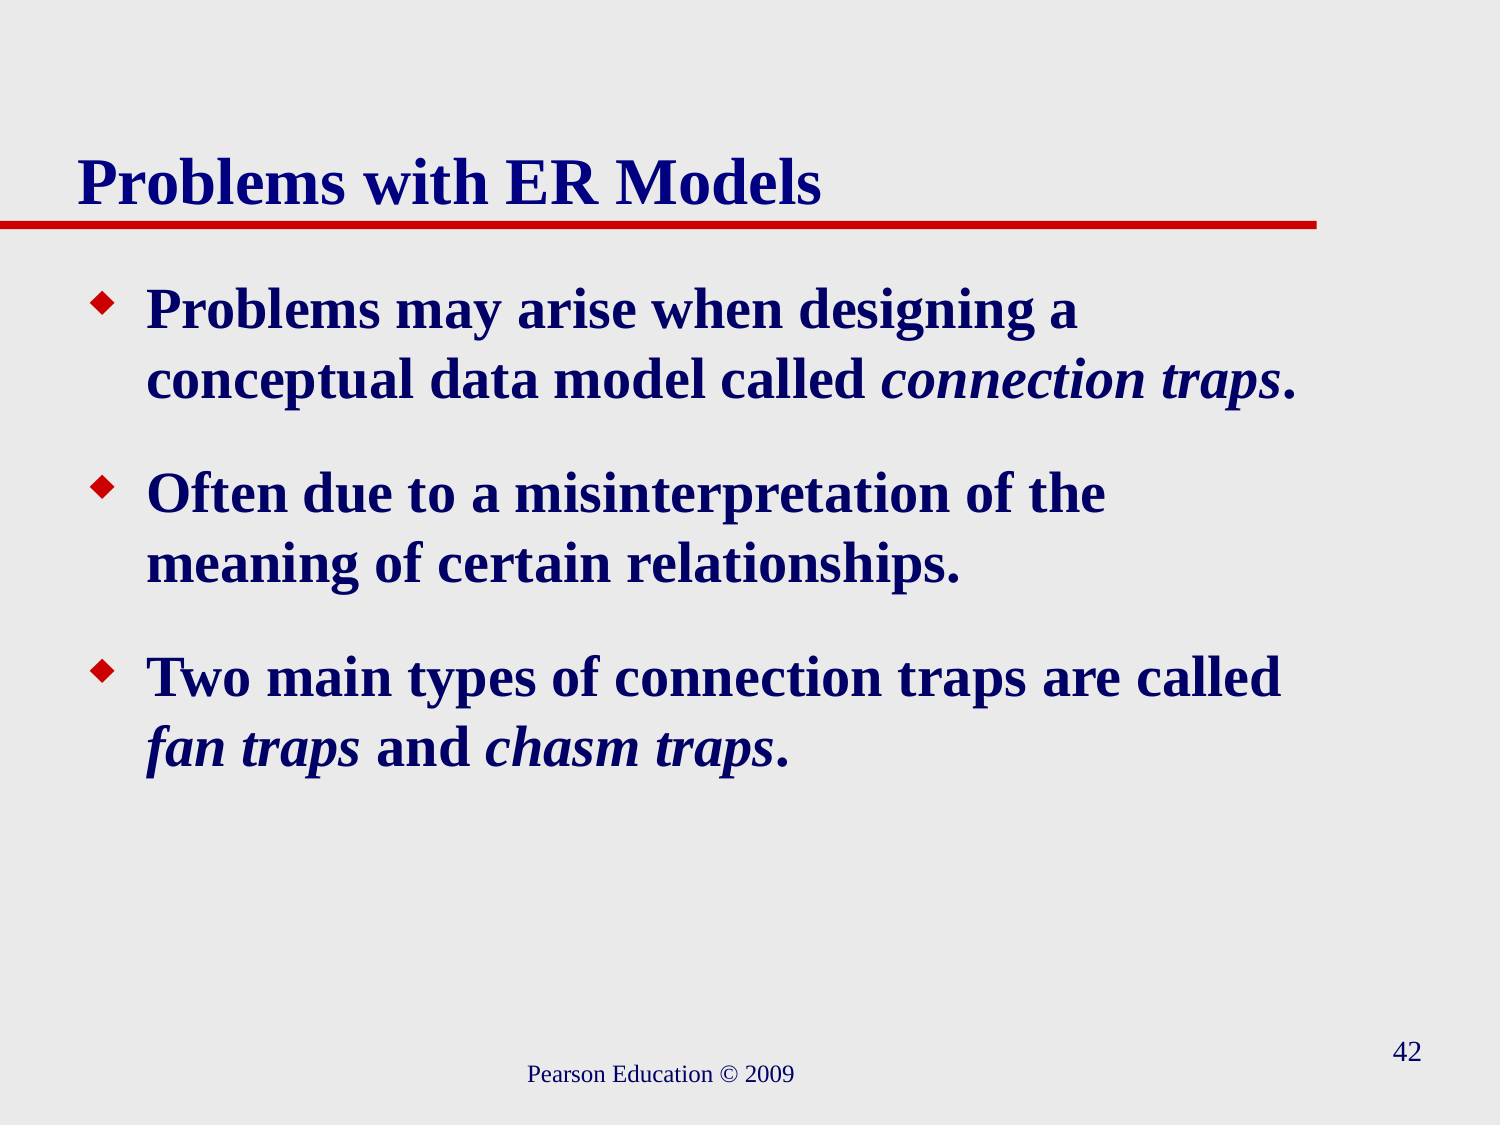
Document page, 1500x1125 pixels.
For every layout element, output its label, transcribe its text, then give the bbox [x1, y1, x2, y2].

slide_number 42 [1125, 1012, 1438, 1088]
text_box Pearson Education © 2009 [512, 1050, 1038, 1095]
title Problems with ER Models [62, 43, 1338, 226]
list Problems may arise when designing a conceptual data model called connection traps. Often due to a misinterpretation of the meaning of certain relationships. Two main types of connection traps are called fan traps and chasm traps. [74, 262, 1343, 938]
